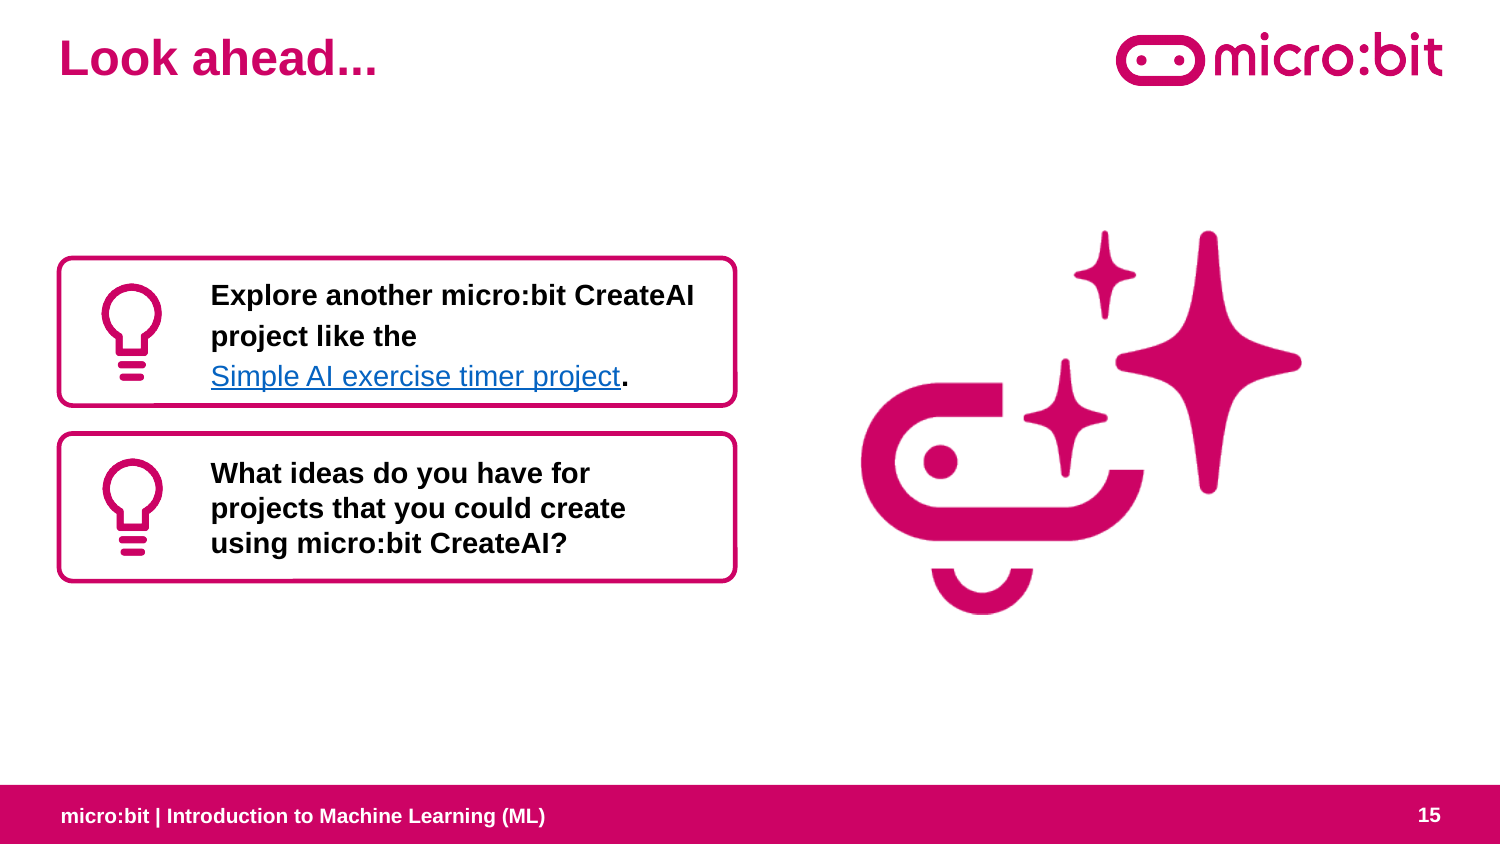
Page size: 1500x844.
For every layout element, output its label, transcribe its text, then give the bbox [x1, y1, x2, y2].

picture [1085, 0, 1474, 118]
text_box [58, 257, 736, 406]
picture [860, 229, 1302, 615]
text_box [58, 433, 736, 582]
title Look ahead... [59, 0, 860, 171]
